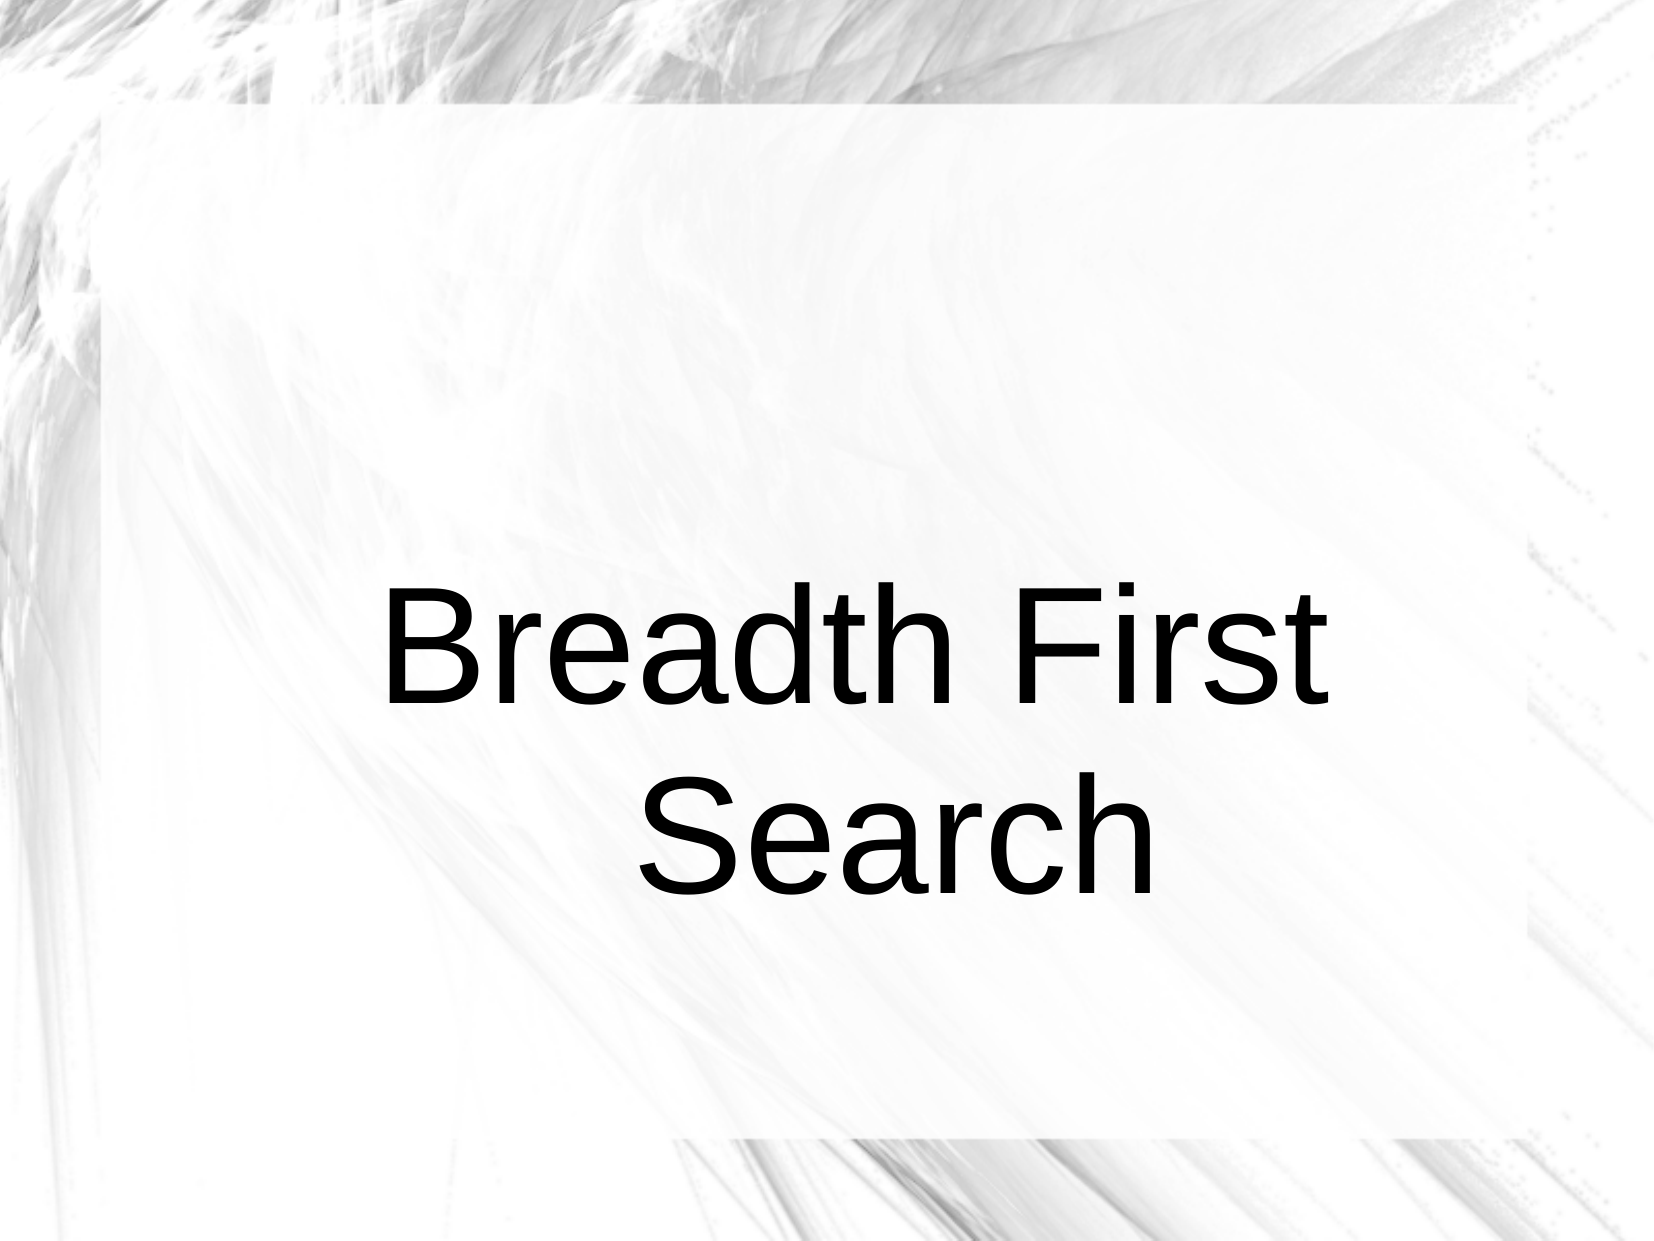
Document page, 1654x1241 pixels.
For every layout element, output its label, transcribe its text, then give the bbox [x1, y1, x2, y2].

picture [0, 0, 1654, 1241]
list Breadth First Search [118, 319, 1571, 1109]
